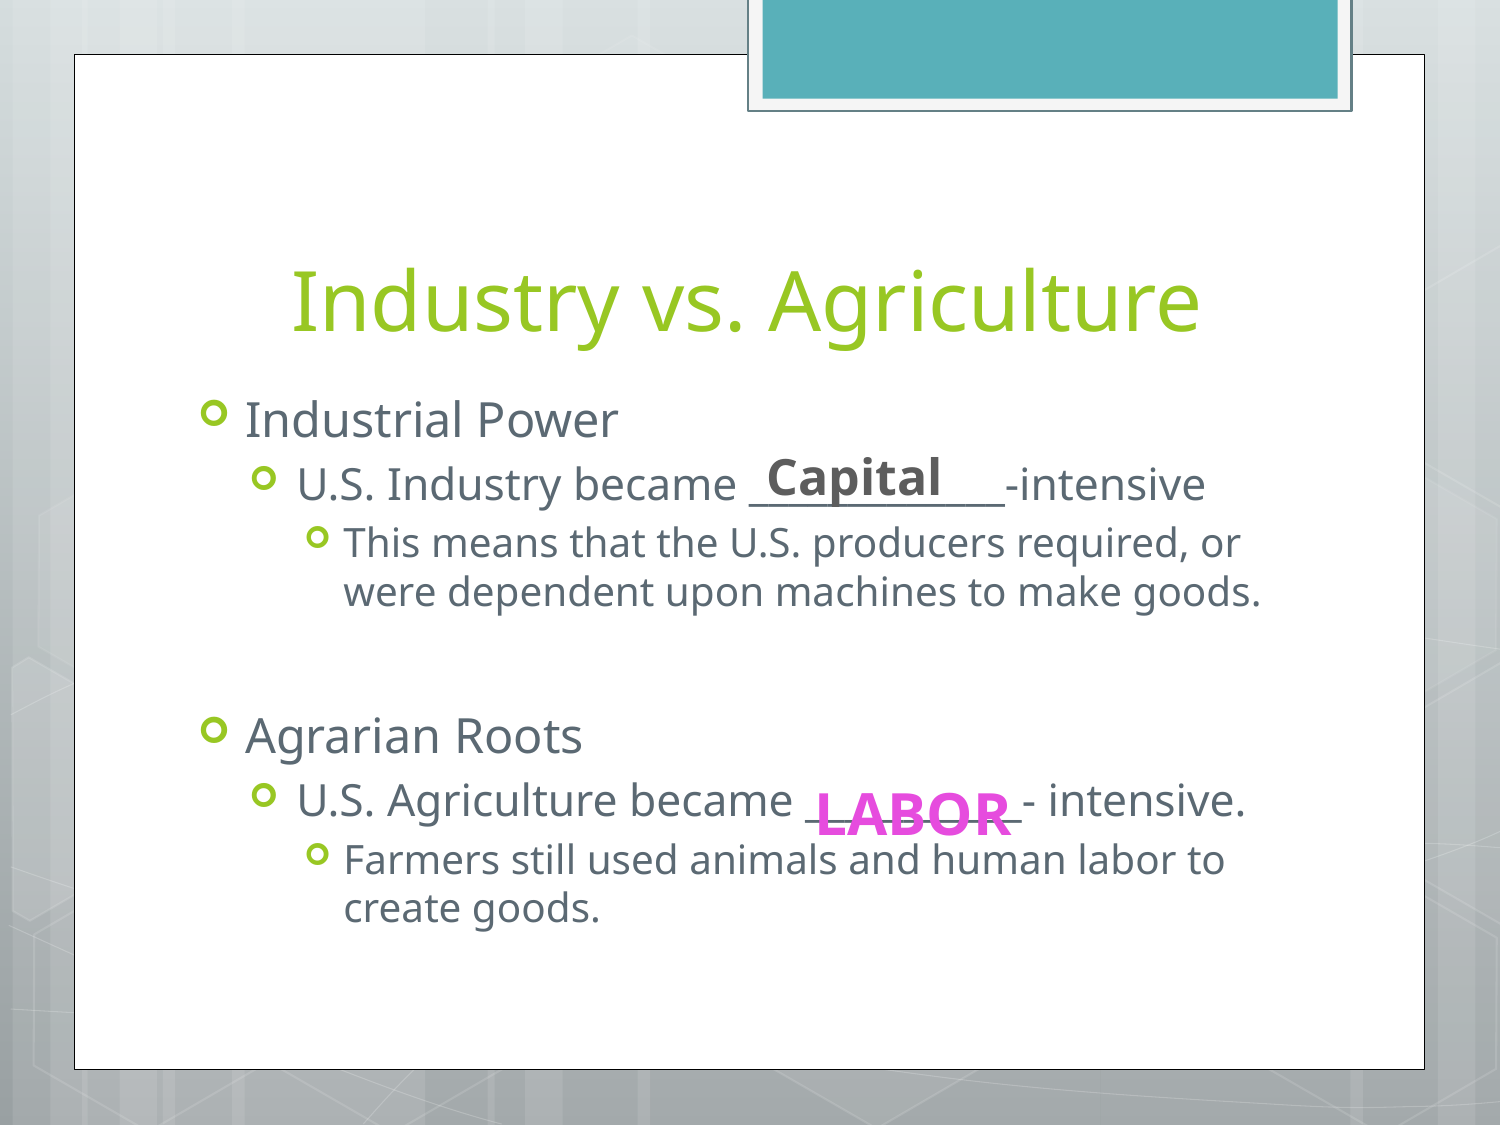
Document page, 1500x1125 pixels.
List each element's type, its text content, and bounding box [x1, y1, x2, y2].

list Industrial Power U.S. Industry became _____________-intensive This means that the U.S. producers required, or were dependent upon machines to make goods. Agrarian Roots U.S. Agriculture became ___________- intensive. Farmers still used animals and human labor to create goods. [171, 381, 1283, 957]
title Industry vs. Agriculture [171, 168, 1324, 357]
text_box Capital [751, 438, 958, 514]
text_box Labor [799, 769, 1027, 855]
